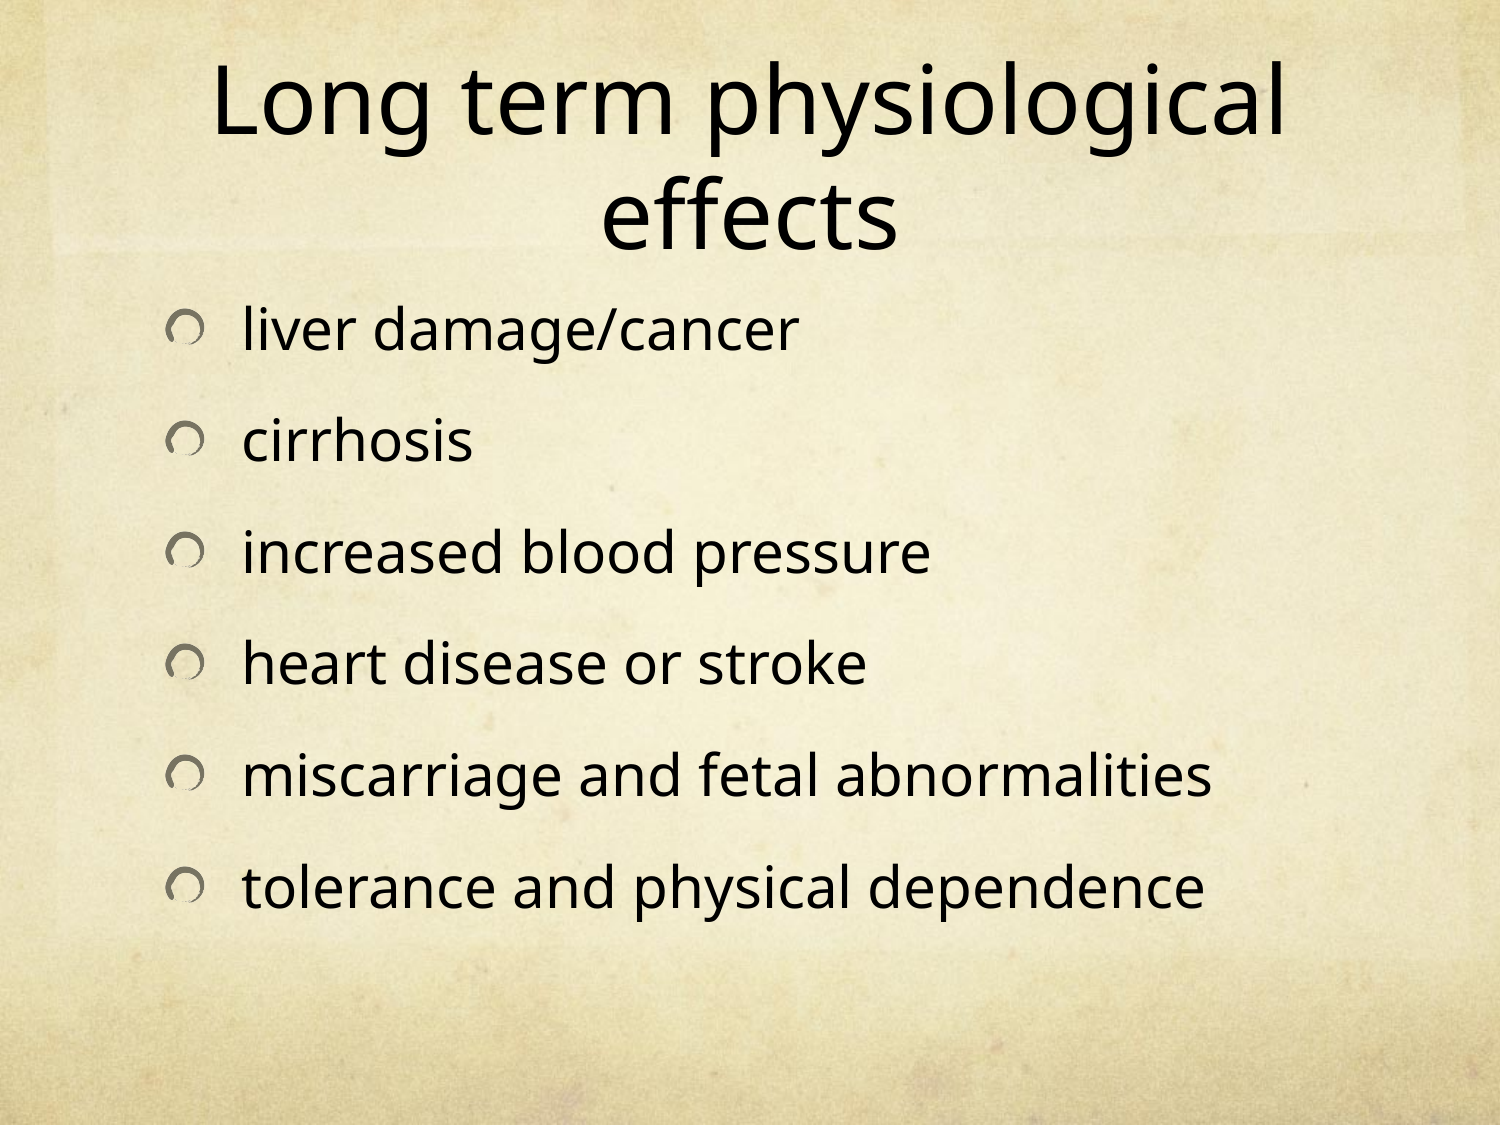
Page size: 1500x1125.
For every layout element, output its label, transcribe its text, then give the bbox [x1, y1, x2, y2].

list liver damage/cancer cirrhosis increased blood pressure heart disease or stroke miscarriage and fetal abnormalities tolerance and physical dependence [150, 284, 1350, 950]
picture [0, 0, 1500, 1125]
title Long term physiological effects [150, 82, 1350, 225]
